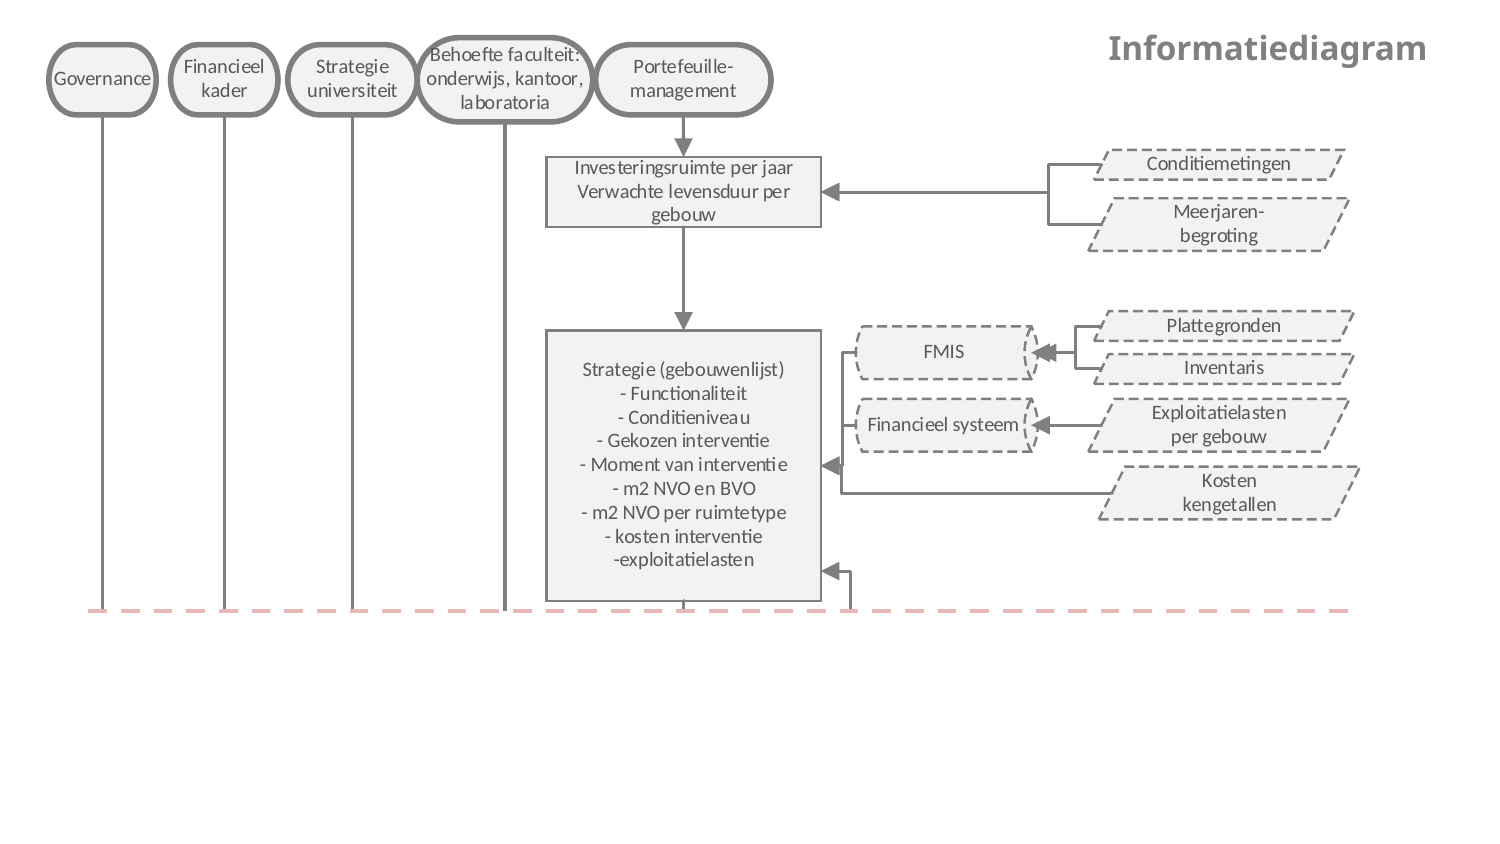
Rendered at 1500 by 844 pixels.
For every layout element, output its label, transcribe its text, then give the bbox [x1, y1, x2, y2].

text_box Informatiediagram [84, 20, 1444, 95]
picture [41, 31, 1419, 612]
